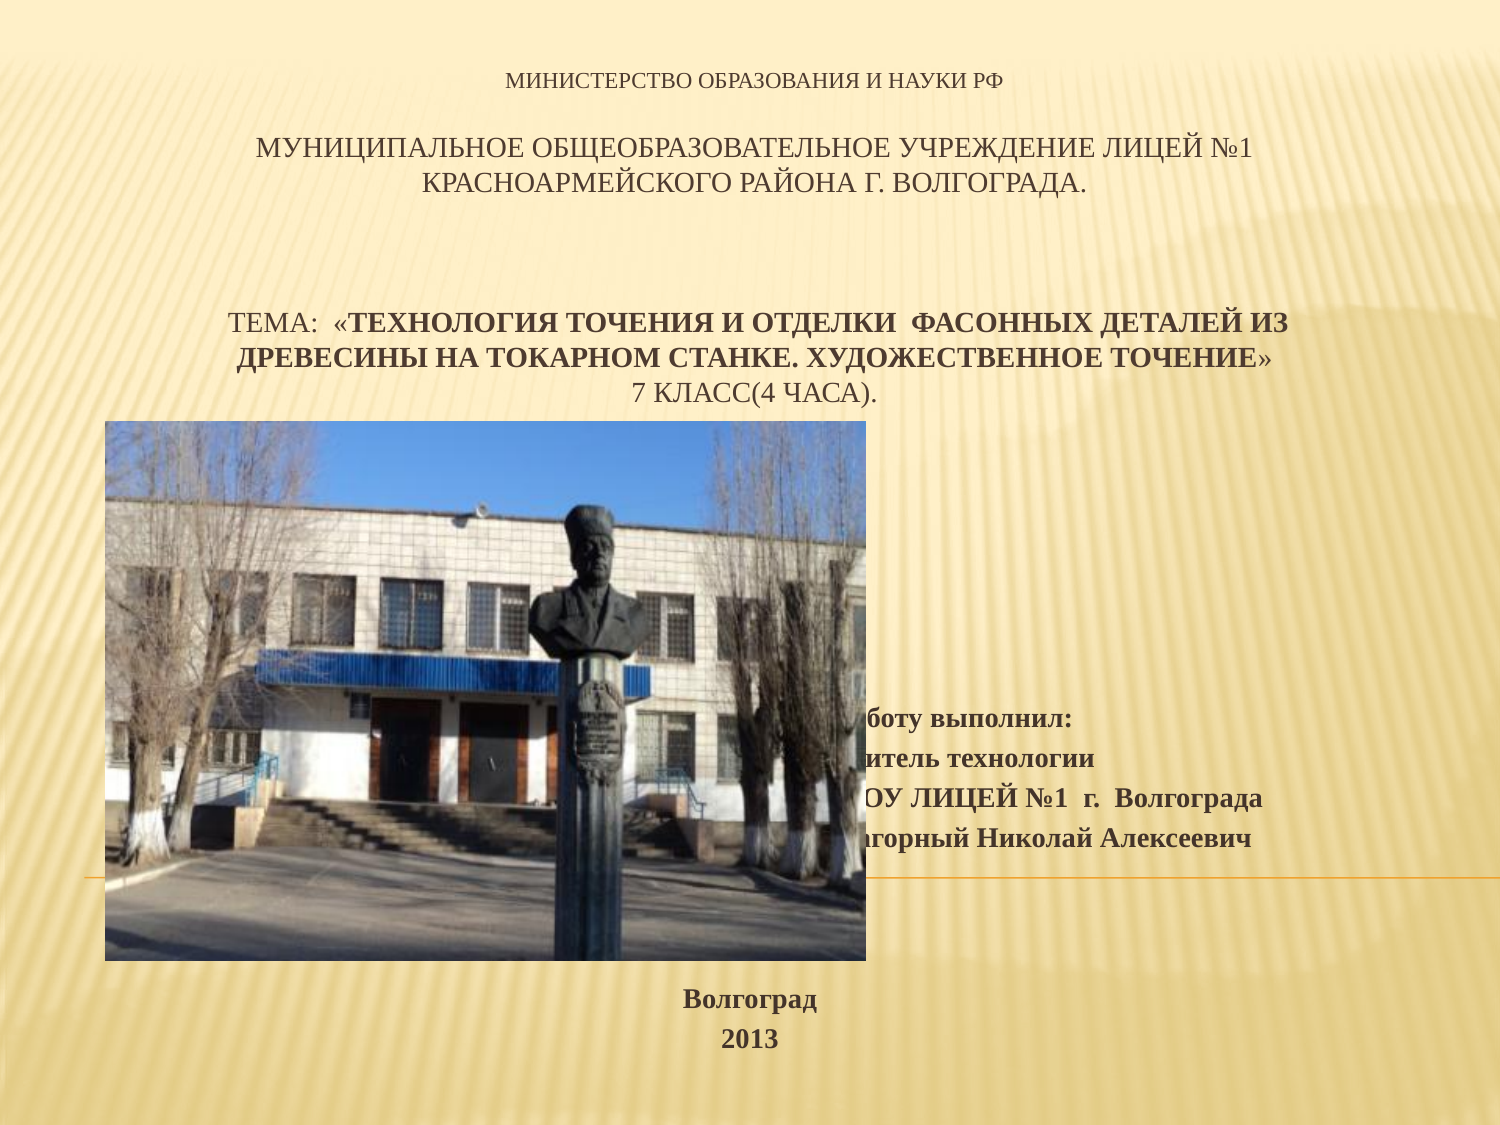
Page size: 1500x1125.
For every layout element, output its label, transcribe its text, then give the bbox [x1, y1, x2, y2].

picture [105, 421, 866, 962]
subtitle Работу выполнил: учитель технологии МОУ ЛИЦЕЙ №1 г. Волгограда Нагорный Николай Алексеевич Волгоград 2013 [46, 691, 1454, 1079]
title Министерство образования и науки РФ муниципальное общеобразовательное учреждение лицей №1 КРАСНОАРМЕЙСКОГО РАЙОНА Г. Волгограда. Тема: «Технология точения и отделки фасонных деталей из древесины на токарном станке. Художественное точение» 7 класс(4 часа). [117, 58, 1393, 691]
